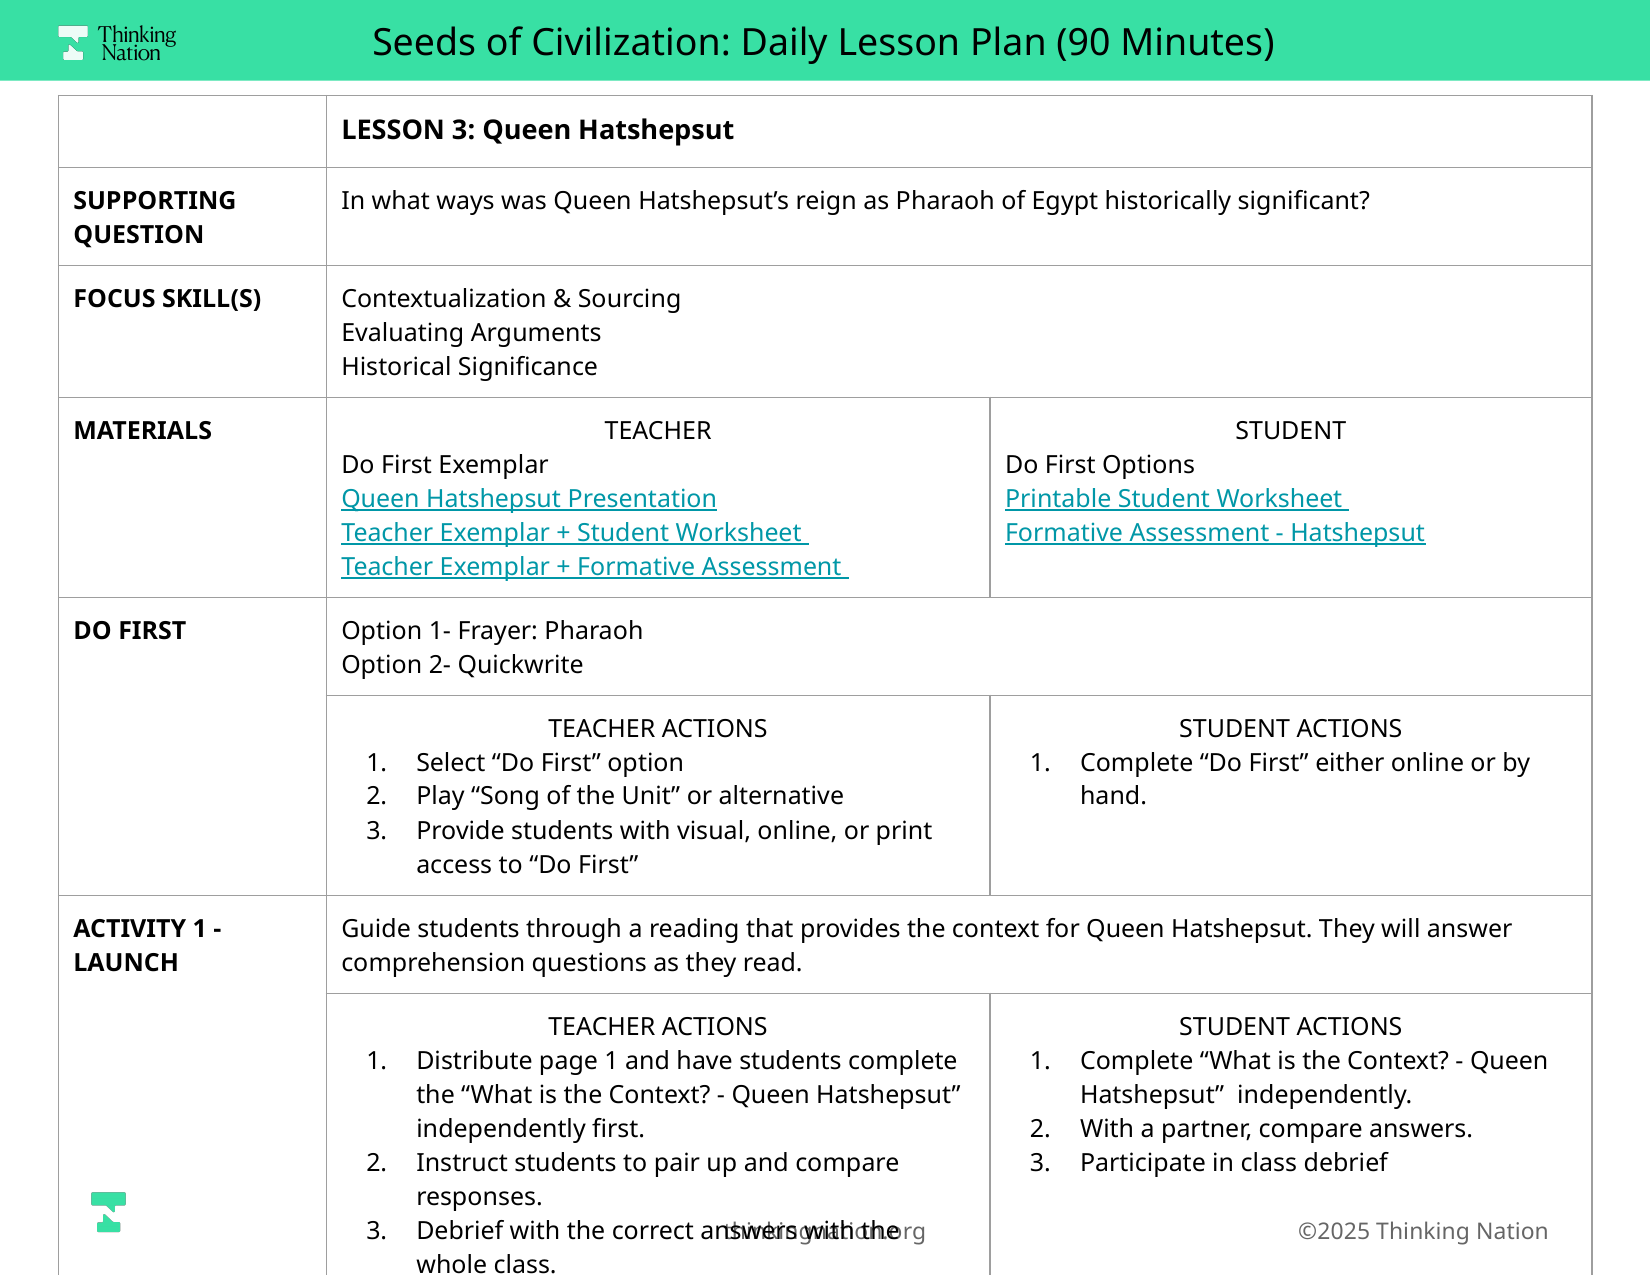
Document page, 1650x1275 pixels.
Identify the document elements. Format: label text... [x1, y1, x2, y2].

table_header LESSON 3: Queen Hatshepsut [327, 96, 1591, 167]
table_cell STUDENT ACTIONS Complete “Do First” either online or by hand. [991, 696, 1591, 895]
table_cell SUPPORTING QUESTION [59, 168, 326, 265]
table_cell STUDENT ACTIONS Complete “What is the Context? - Queen Hatshepsut” independently. With a partner, compare answers. Participate in class debrief [991, 994, 1591, 1275]
table_cell Contextualization & Sourcing Evaluating Arguments Historical Significance [327, 266, 1591, 397]
table_cell Option 1- Frayer: Pharaoh Option 2- Quickwrite [327, 598, 1591, 695]
picture [80, 1184, 136, 1240]
table_cell Guide students through a reading that provides the context for Queen Hatshepsut. They will answer comprehension questions as they read. [327, 896, 1591, 993]
table_cell STUDENT Do First Options Printable Student Worksheet Formative Assessment - Hatshepsut [991, 398, 1591, 597]
table_cell TEACHER ACTIONS Distribute page 1 and have students complete the “What is the Context? - Queen Hatshepsut” independently first. Instruct students to pair up and compare responses. Debrief with the correct answers with the whole class. [327, 994, 989, 1275]
table_header [59, 96, 326, 167]
table_cell FOCUS SKILL(S) [59, 266, 326, 397]
table_cell In what ways was Queen Hatshepsut’s reign as Pharaoh of Egypt historically significant? [327, 168, 1591, 265]
text_box Seeds of Civilization: Daily Lesson Plan (90 Minutes) [0, 0, 1650, 81]
table_cell TEACHER ACTIONS Select “Do First” option Play “Song of the Unit” or alternative Provide students with visual, online, or print access to “Do First” [327, 696, 989, 895]
picture [45, 14, 180, 85]
table_cell MATERIALS [59, 398, 326, 597]
table_cell TEACHER Do First Exemplar Queen Hatshepsut Presentation Teacher Exemplar + Student Worksheet Teacher Exemplar + Formative Assessment [327, 398, 989, 597]
table_cell DO FIRST [59, 598, 326, 895]
table_cell ACTIVITY 1 - LAUNCH [59, 896, 326, 1275]
